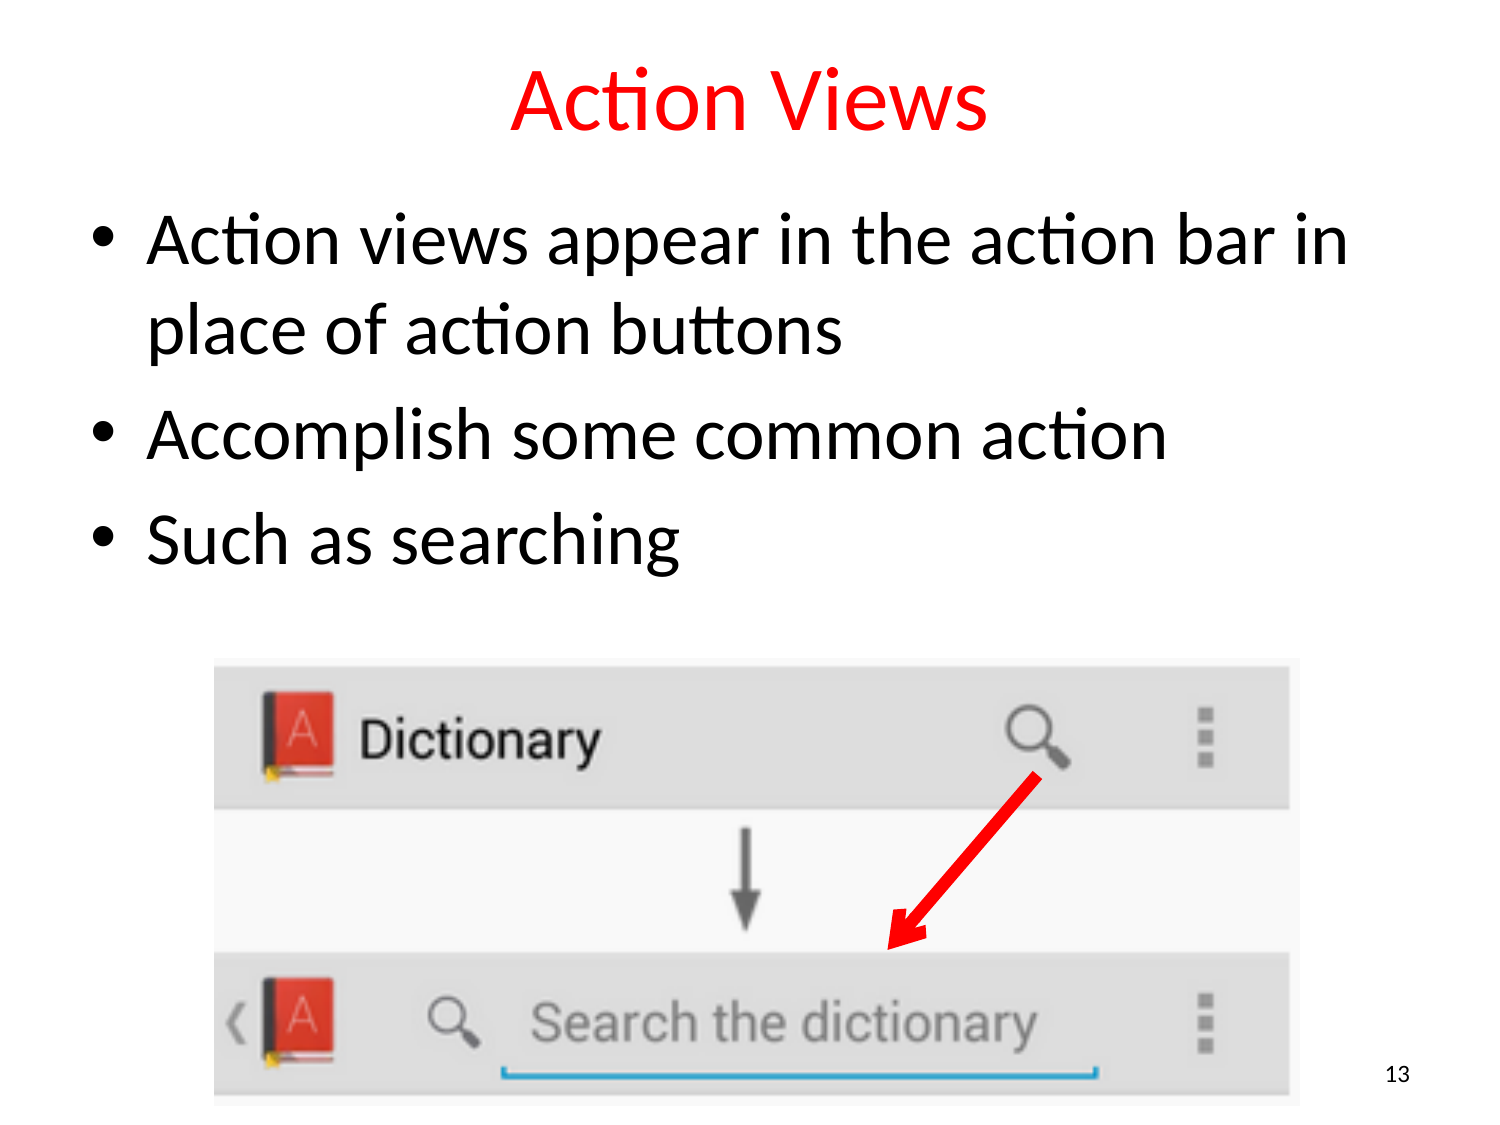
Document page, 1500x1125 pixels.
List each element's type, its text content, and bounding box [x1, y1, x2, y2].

picture [213, 658, 1301, 1106]
title Action Views [75, 0, 1425, 182]
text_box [887, 774, 1038, 951]
slide_number 13 [1304, 1042, 1425, 1103]
list Action views appear in the action bar in place of action buttons Accomplish some common action Such as searching [75, 182, 1425, 1038]
